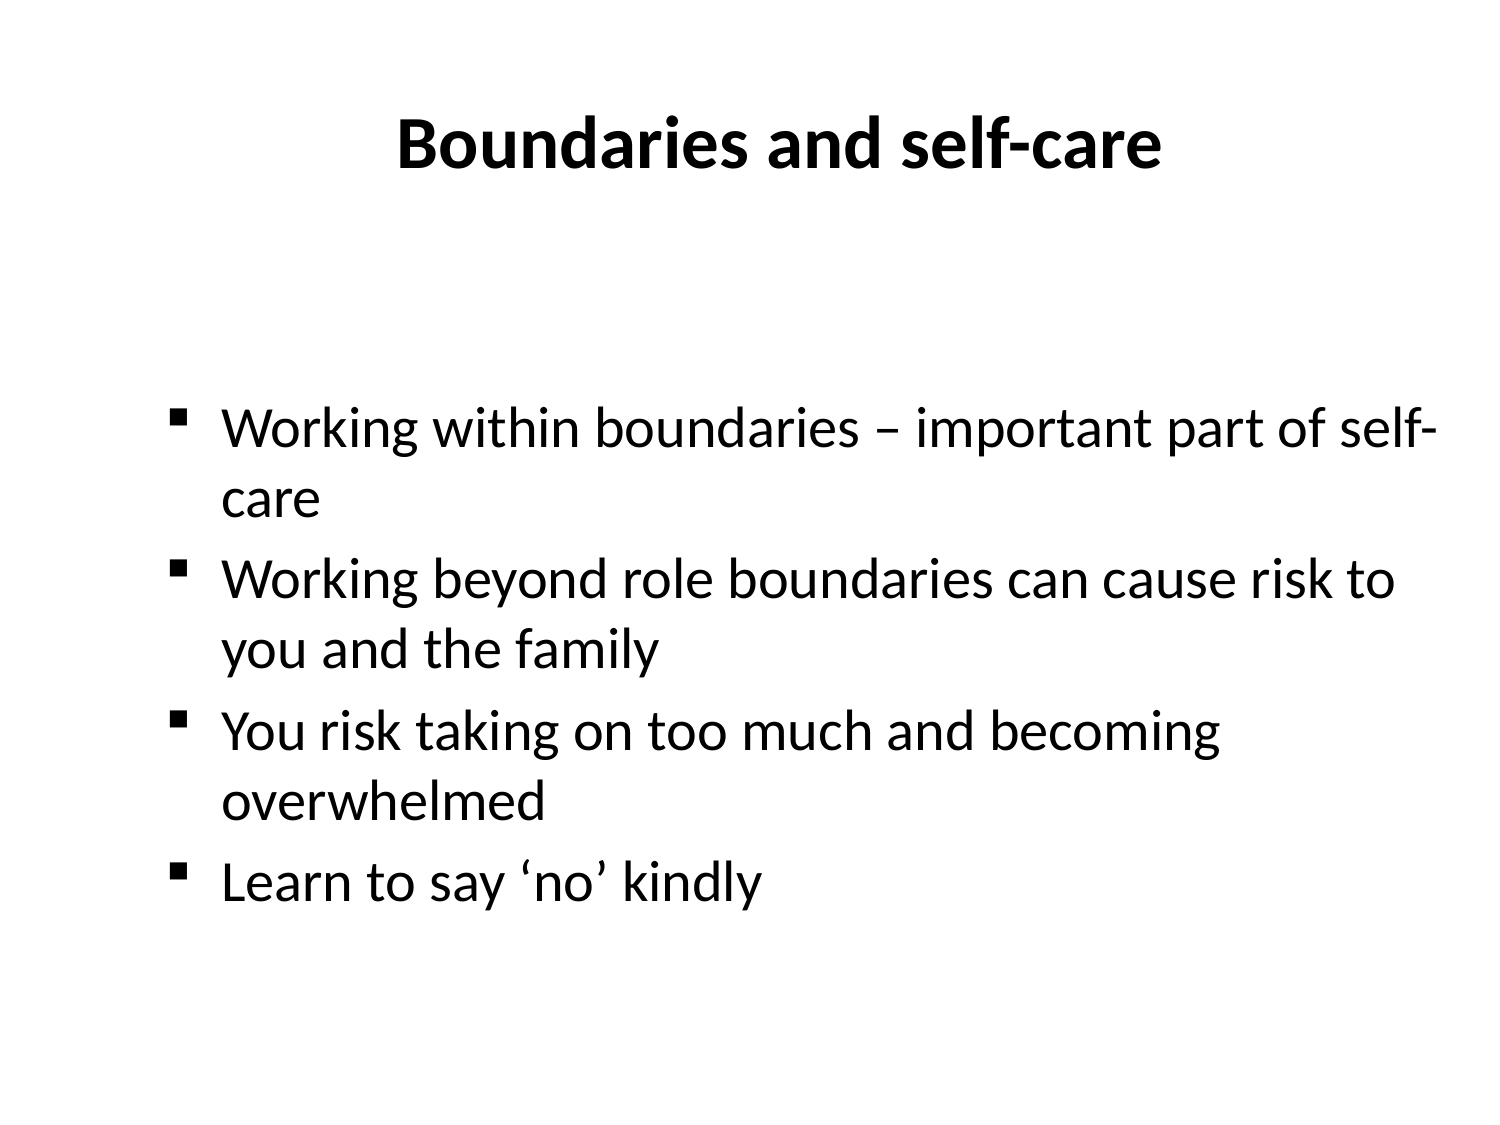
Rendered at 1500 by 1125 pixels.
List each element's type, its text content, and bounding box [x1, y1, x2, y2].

title Boundaries and self-care [77, 45, 1500, 233]
list Working within boundaries – important part of self-care Working beyond role boundaries can cause risk to you and the family You risk taking on too much and becoming overwhelmed Learn to say ‘no’ kindly [150, 300, 1500, 1043]
